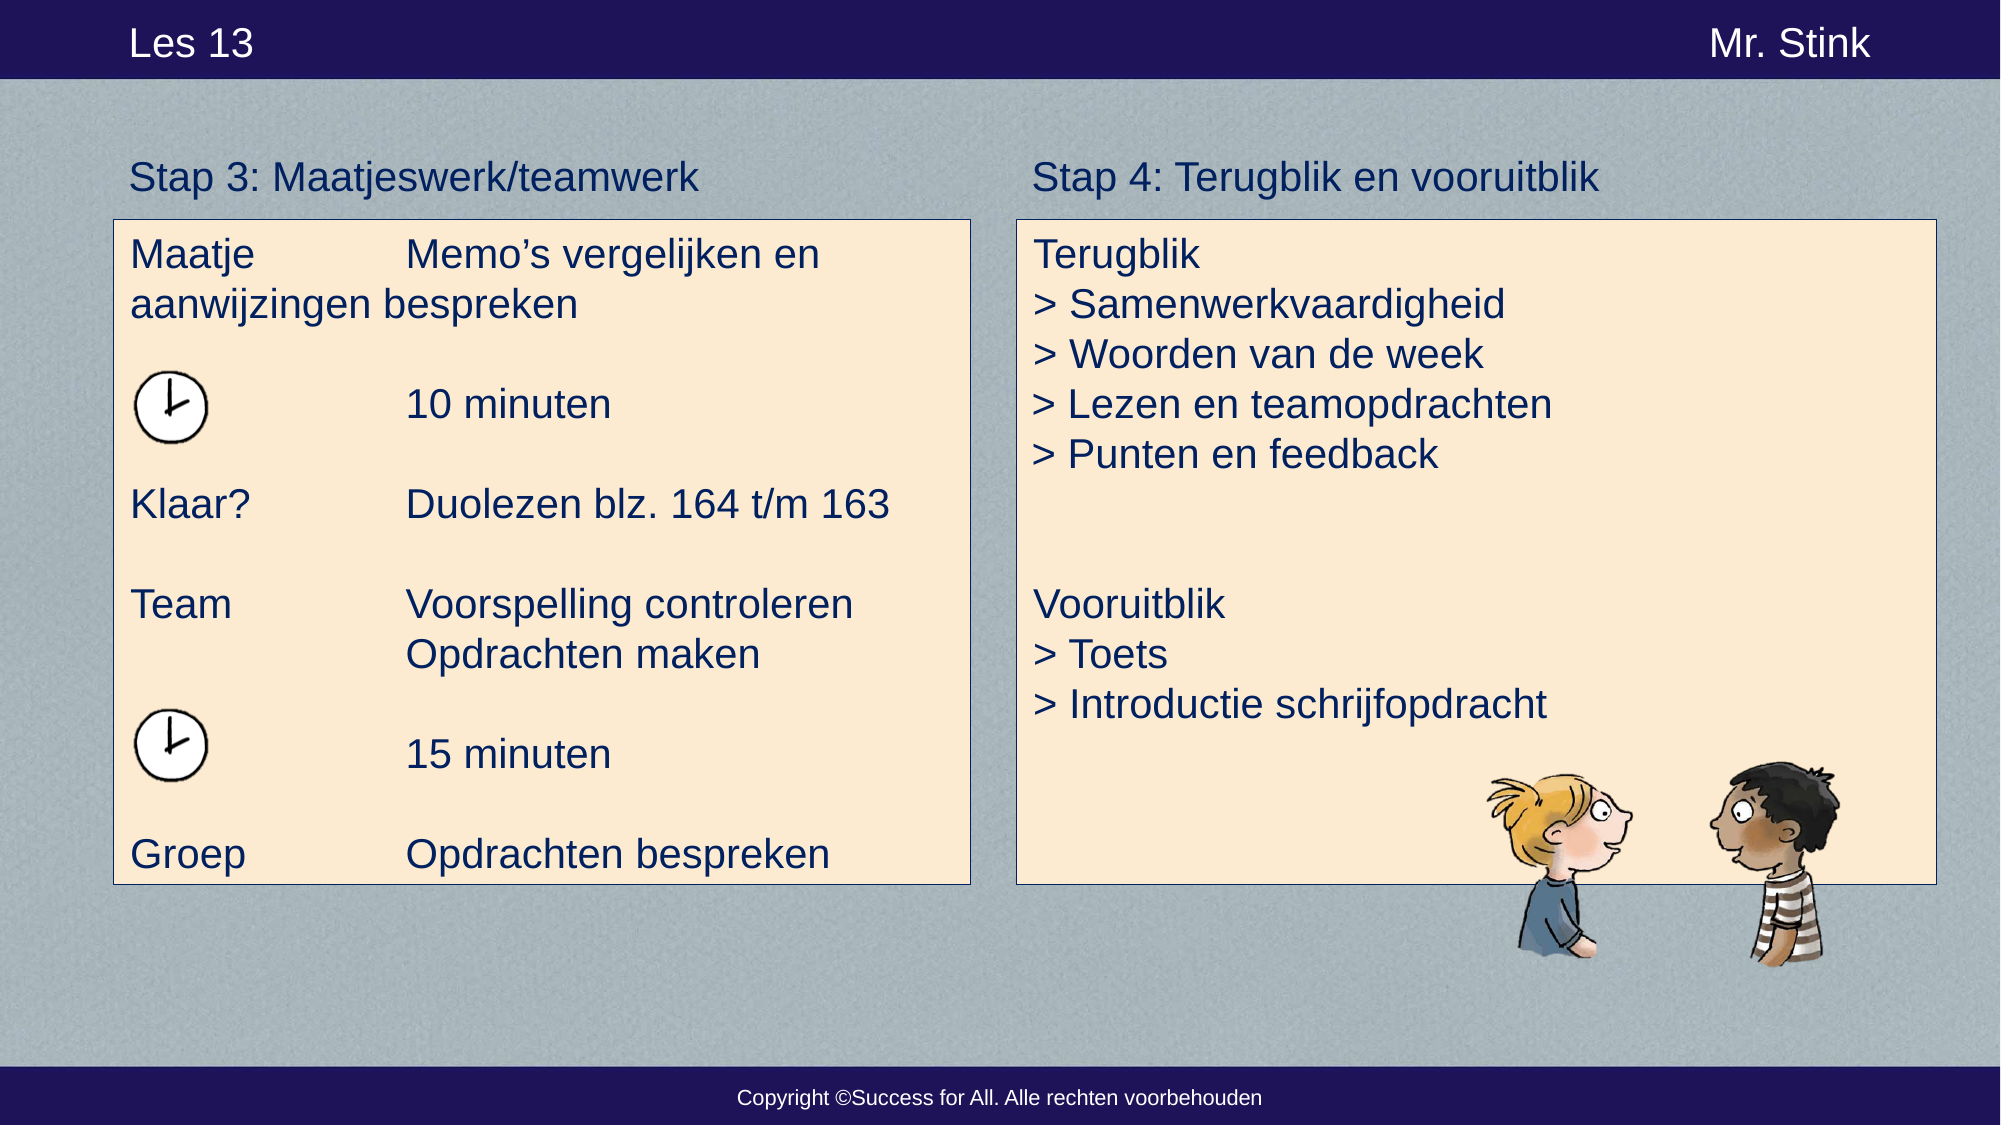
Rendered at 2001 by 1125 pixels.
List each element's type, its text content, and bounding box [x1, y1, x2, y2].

text_box Mr. Stink [999, 8, 1886, 73]
text_box Stap 4: Terugblik en vooruitblik [1016, 141, 1809, 207]
text_box Les 13 [114, 8, 354, 73]
text_box Stap 3: Maatjeswerk/teamwerk [114, 141, 907, 207]
text_box Terugblik > Samenwerkvaardigheid > Woorden van de week > Lezen en teamopdrachten > Punten en feedback Vooruitblik > Toets > Introductie schrijfopdracht [1016, 219, 1937, 885]
picture [0, 0, 2001, 1125]
text_box Copyright ©Success for All. Alle rechten voorbehouden [0, 1076, 2000, 1125]
text_box Maatje Memo’s vergelijken en aanwijzingen bespreken 10 minuten Klaar? Duolezen blz. 164 t/m 163 Team Voorspelling controleren Opdrachten maken 15 minuten Groep Opdrachten bespreken [113, 219, 971, 885]
